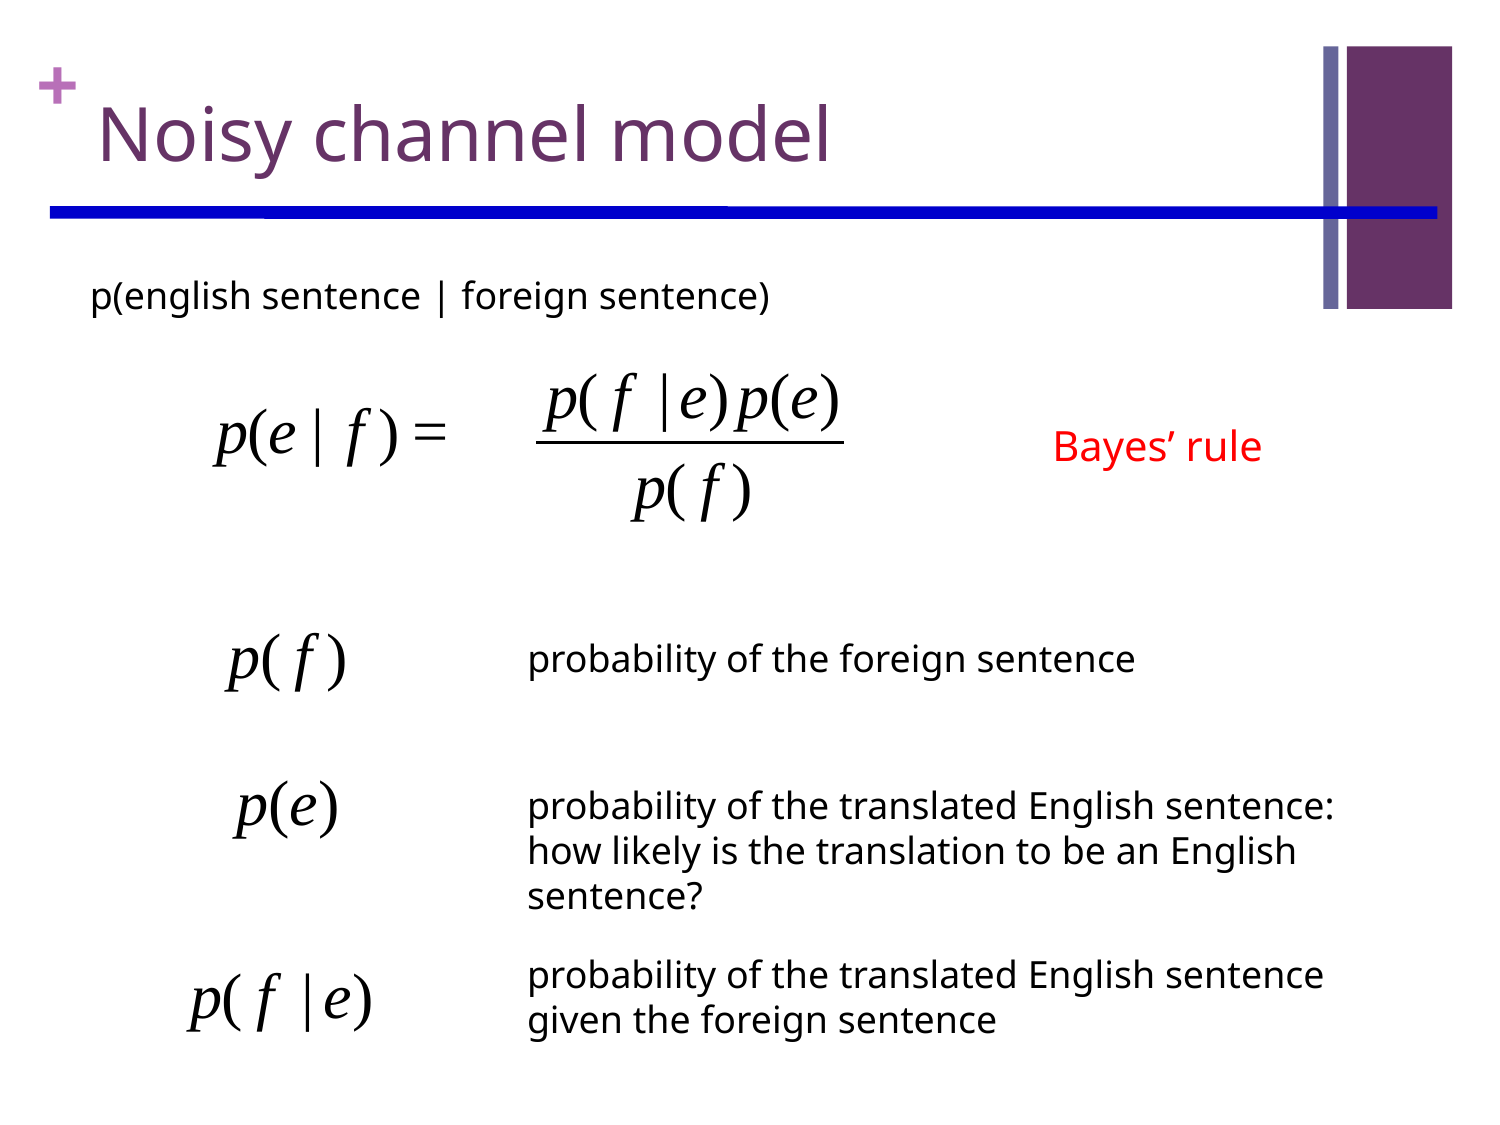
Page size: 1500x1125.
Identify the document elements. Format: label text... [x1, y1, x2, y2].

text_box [199, 399, 453, 476]
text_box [173, 964, 379, 1041]
title Noisy channel model [81, 79, 1322, 212]
text_box p(english sentence | foreign sentence) [75, 264, 925, 325]
text_box probability of the translated English sentence: how likely is the translation to be an English sentence? [512, 774, 1413, 925]
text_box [211, 624, 353, 701]
text_box probability of the foreign sentence [512, 627, 1288, 687]
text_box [524, 361, 853, 530]
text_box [219, 776, 345, 848]
text_box Bayes’ rule [1037, 412, 1375, 478]
text_box probability of the translated English sentence given the foreign sentence [512, 943, 1413, 1049]
title Noisy channel model [81, 213, 1322, 263]
